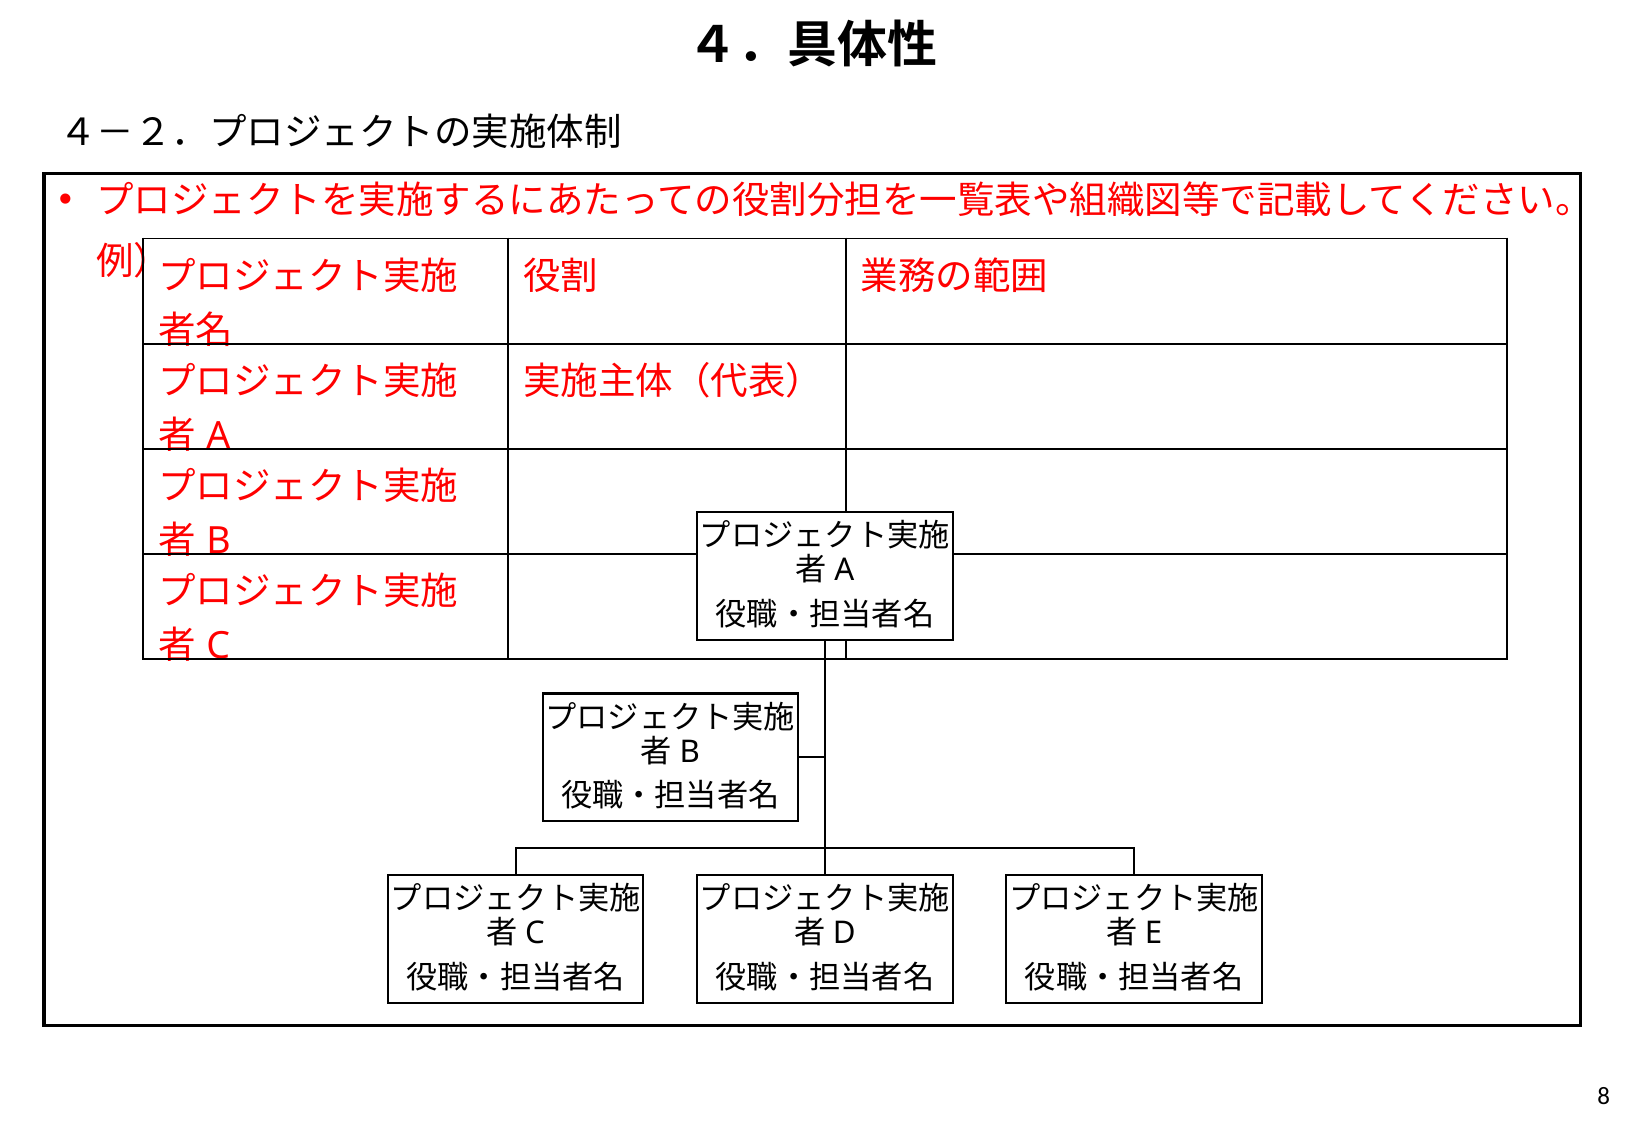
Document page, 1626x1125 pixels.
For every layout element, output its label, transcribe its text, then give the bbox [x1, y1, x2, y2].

title ４．具体性 [0, 0, 1625, 93]
table_cell [847, 345, 1506, 448]
slide_number 7 [1259, 1065, 1625, 1125]
table_header プロジェクト実施者名 [144, 239, 507, 343]
table_cell プロジェクト実施者A [144, 345, 507, 448]
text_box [142, 511, 1507, 1003]
table_header 役割 [509, 239, 845, 343]
text_box プロジェクトを実施するにあたっての役割分担を一覧表や組織図等で記載してください。 例） [44, 173, 1581, 1026]
table_header 業務の範囲 [847, 239, 1506, 343]
list ４－２．プロジェクトの実施体制 [44, 105, 1581, 173]
table_cell [509, 450, 845, 511]
table_cell [847, 450, 1506, 511]
table_cell プロジェクト実施者B [144, 450, 507, 511]
table_cell 実施主体（代表） [509, 345, 845, 448]
